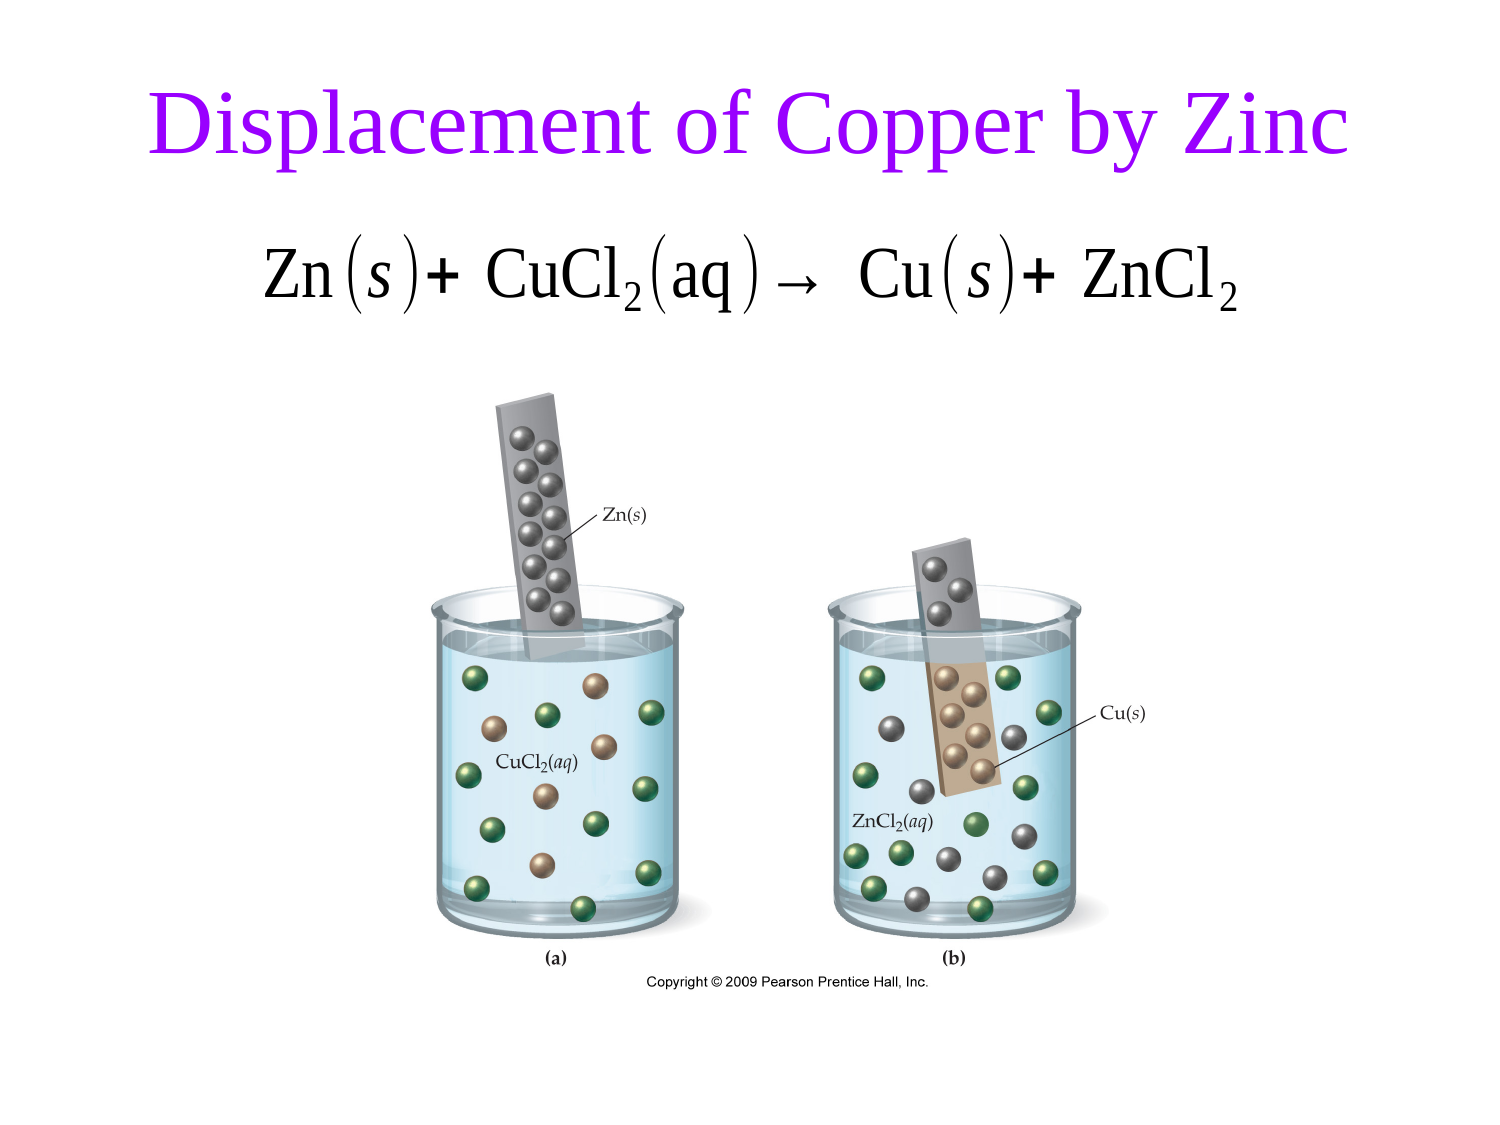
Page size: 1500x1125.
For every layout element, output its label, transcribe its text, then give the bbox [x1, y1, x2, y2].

text_box Displacement of Copper by Zinc [112, 23, 1388, 211]
picture [424, 387, 1151, 995]
